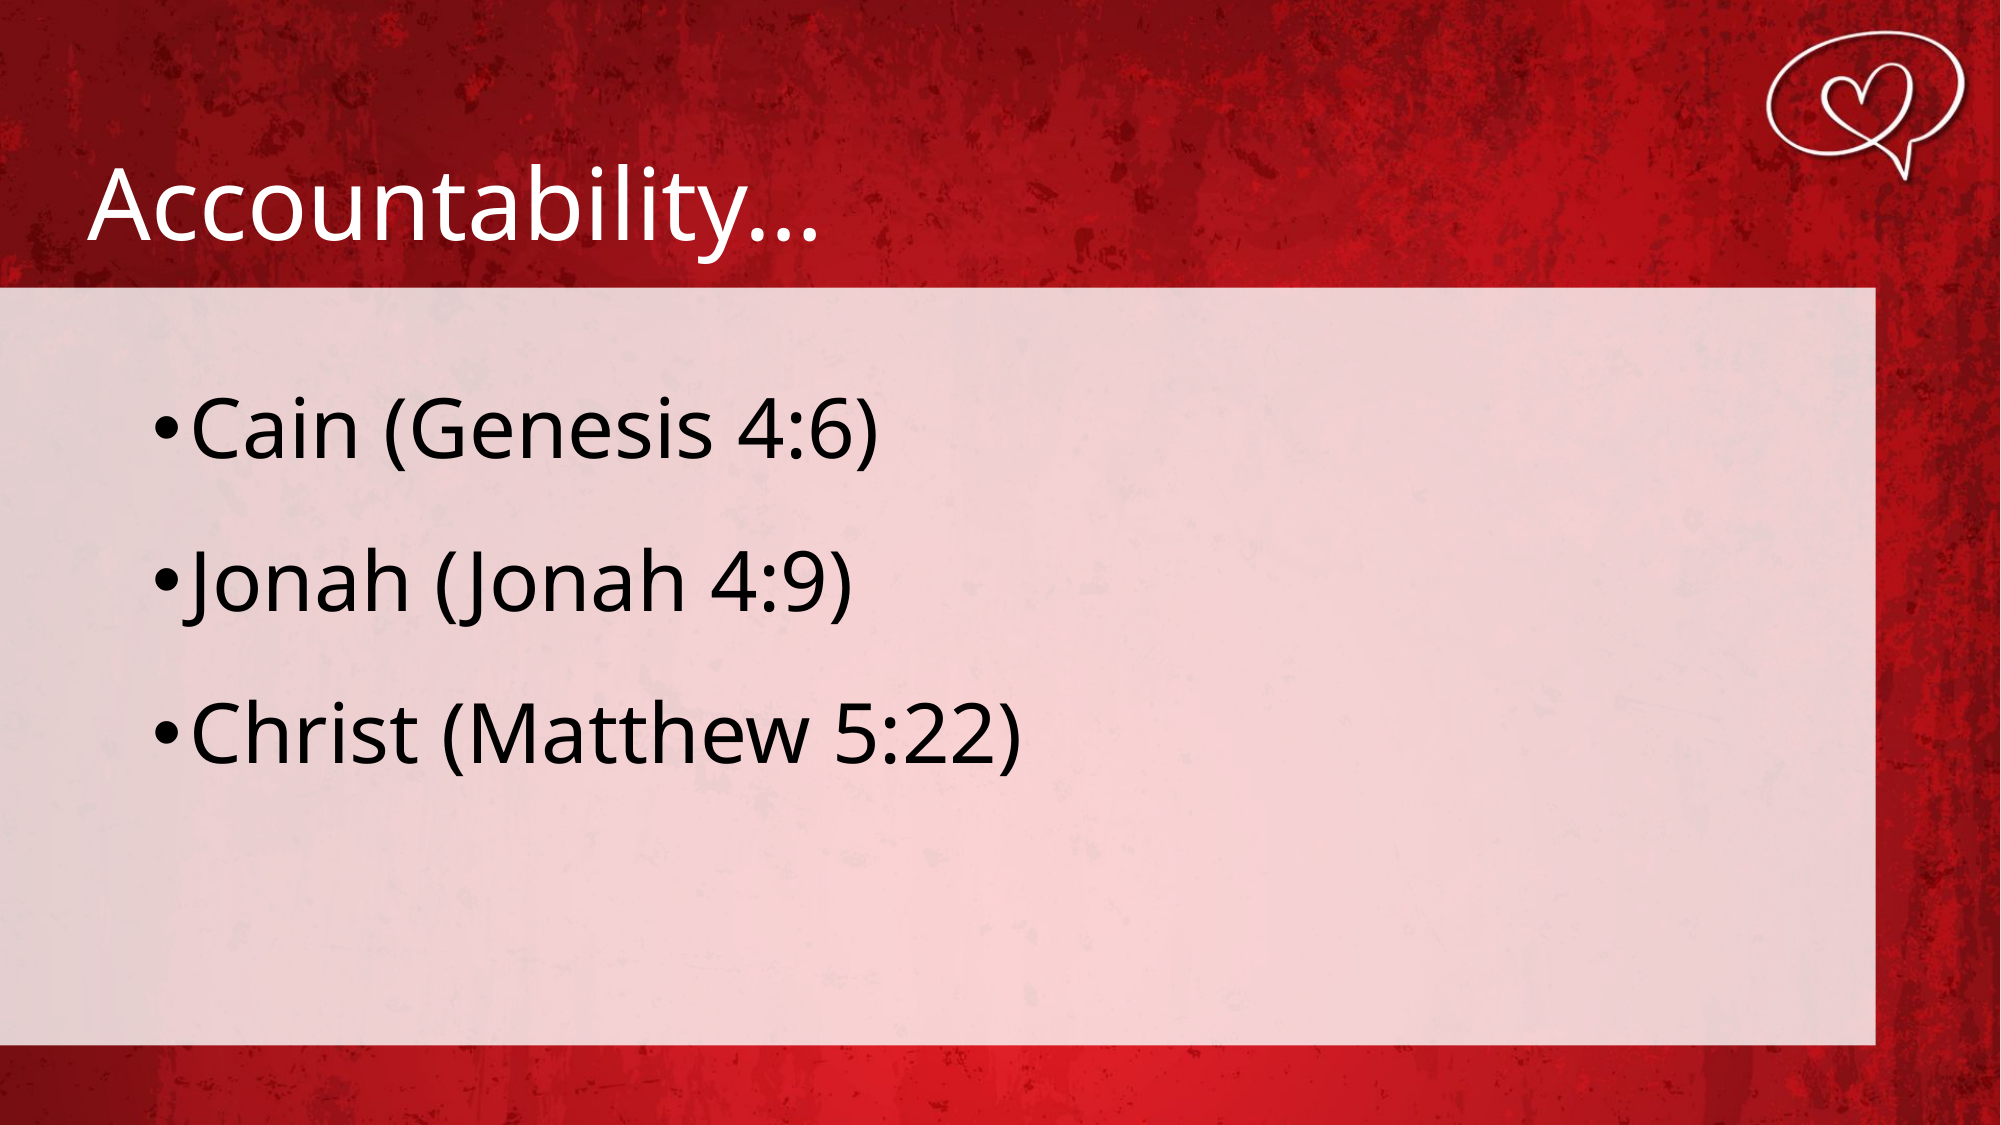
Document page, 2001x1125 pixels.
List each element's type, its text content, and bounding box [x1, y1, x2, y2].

title Accountability… [72, 59, 1863, 271]
picture [0, 0, 2001, 1125]
list Cain (Genesis 4:6) Jonah (Jonah 4:9) Christ (Matthew 5:22) [137, 314, 1842, 854]
